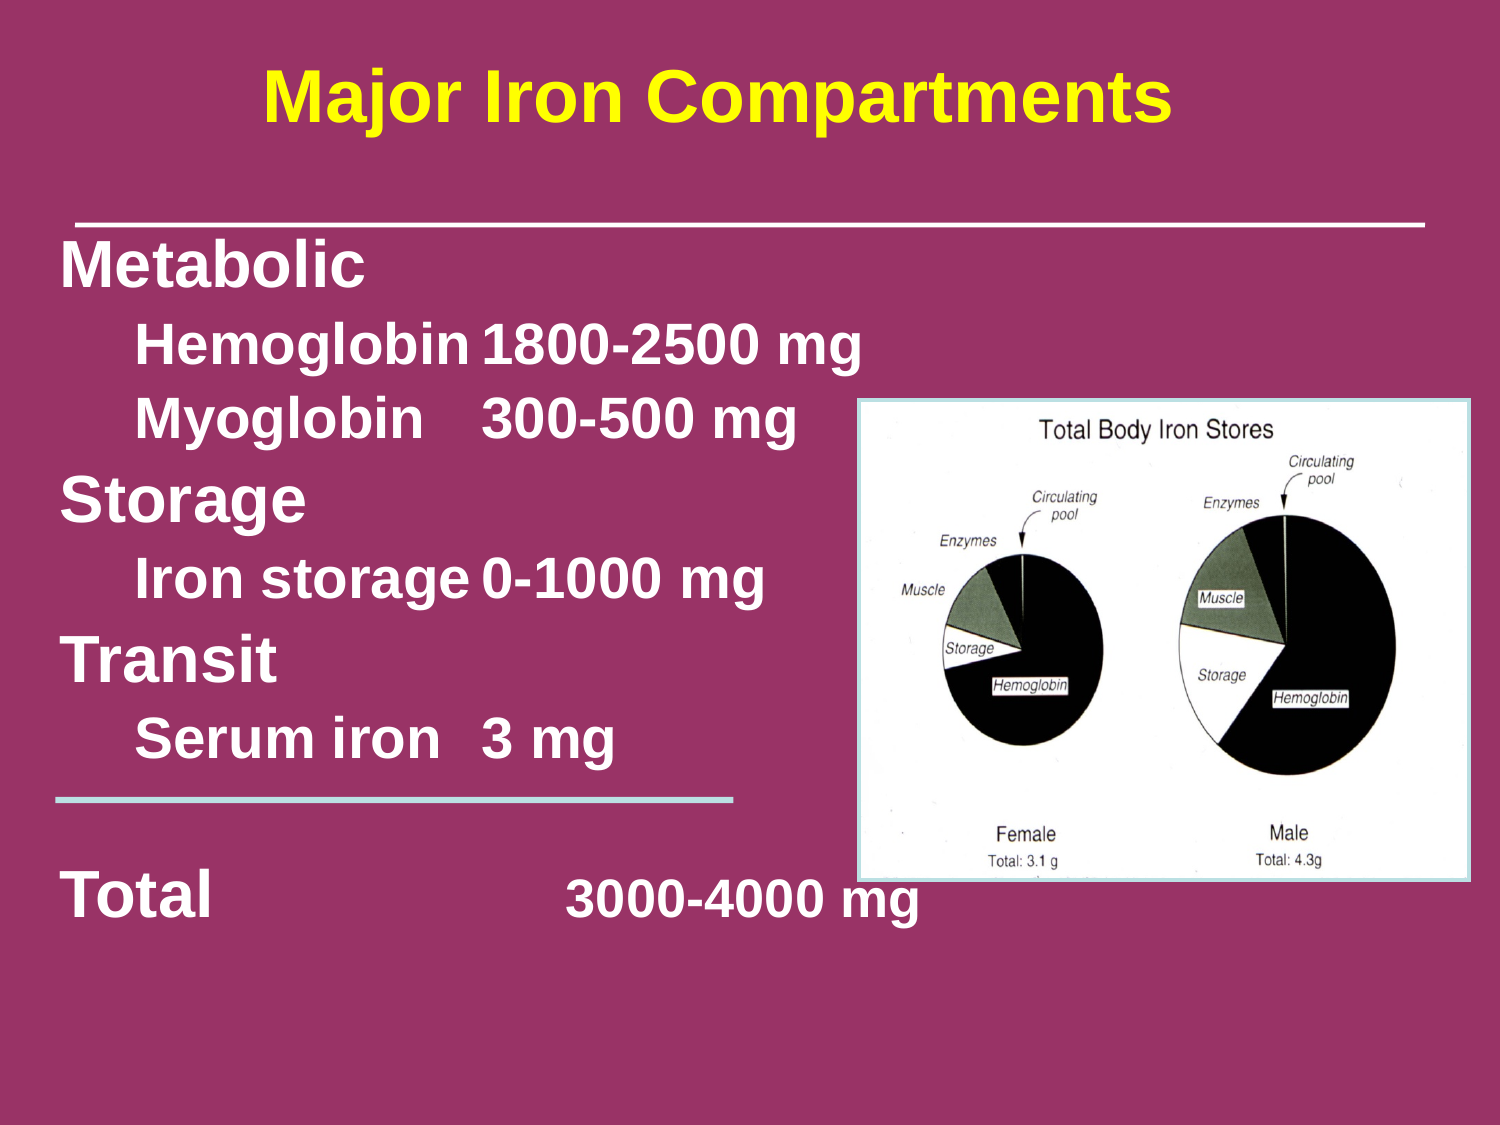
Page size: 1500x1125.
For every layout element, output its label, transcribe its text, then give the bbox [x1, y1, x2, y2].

list Metabolic Hemoglobin 1800-2500 mg Myoglobin 300-500 mg Storage Iron storage 0-1000 mg Transit Serum iron 3 mg Total 3000-4000 mg [44, 222, 1045, 1038]
title Major Iron Compartments [44, 11, 1394, 173]
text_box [858, 399, 1470, 881]
